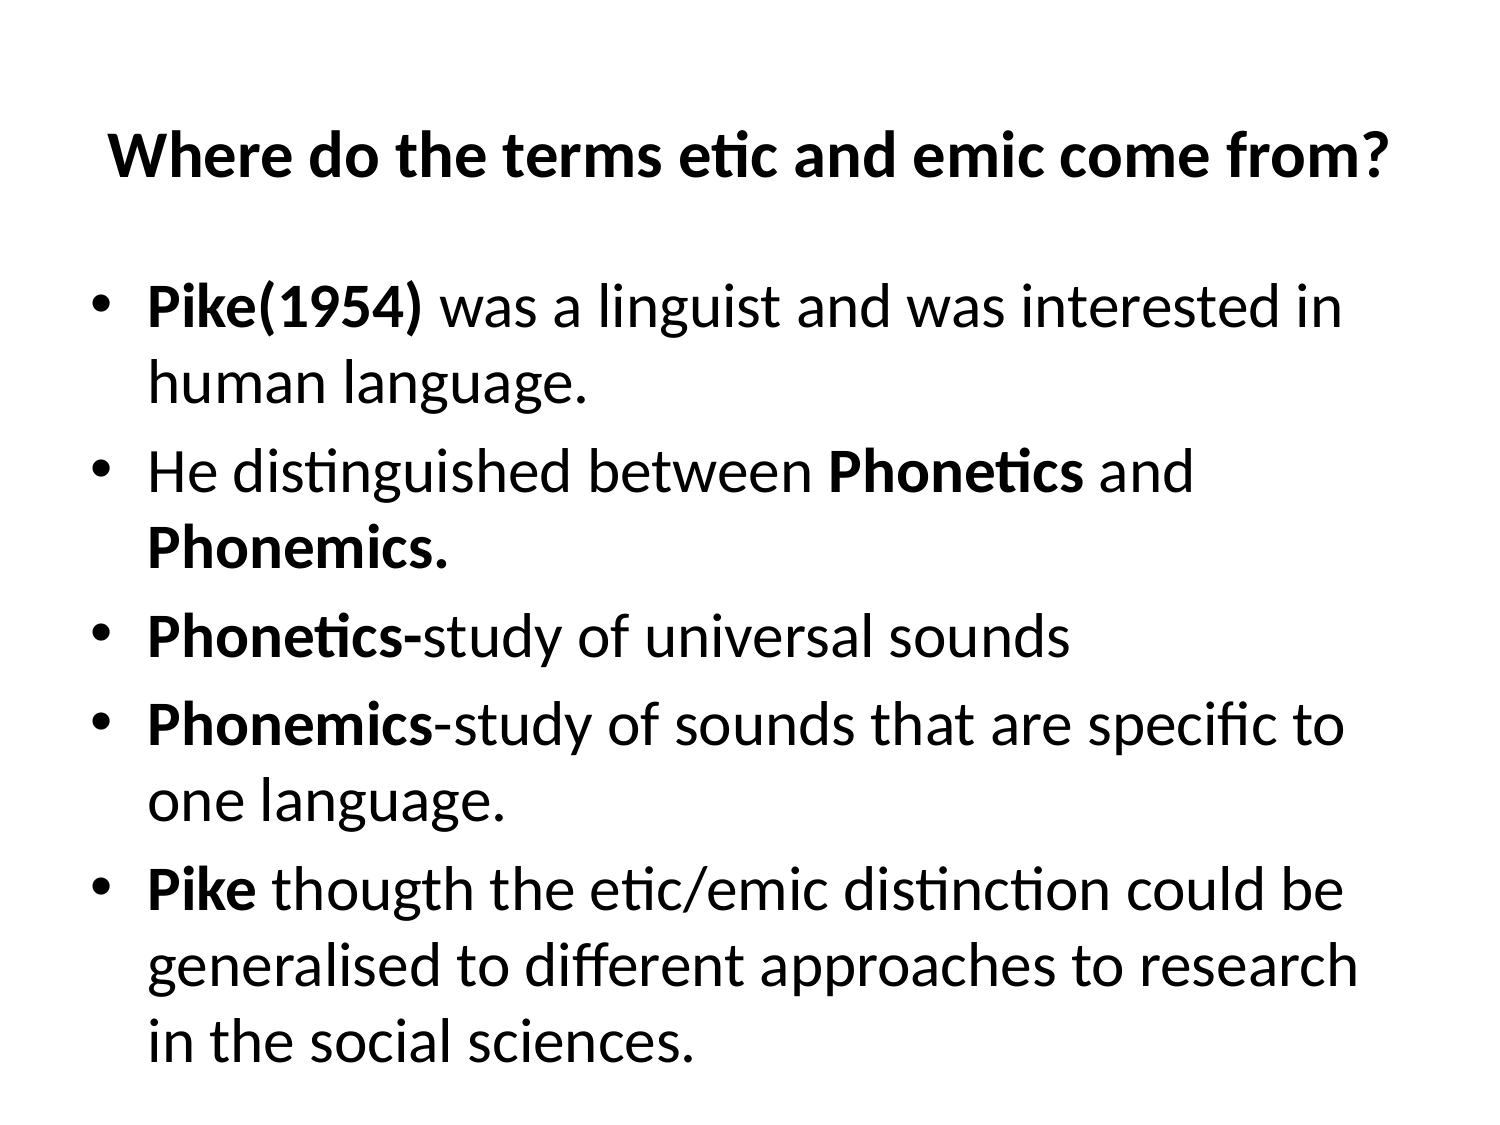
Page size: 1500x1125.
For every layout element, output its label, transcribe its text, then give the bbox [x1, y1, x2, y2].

title Where do the terms etic and emic come from? [75, 45, 1425, 257]
list Pike(1954) was a linguist and was interested in human language. He distinguished between Phonetics and Phonemics. Phonetics-study of universal sounds Phonemics-study of sounds that are specific to one language. Pike thougth the etic/emic distinction could be generalised to different approaches to research in the social sciences. [75, 257, 1425, 1087]
